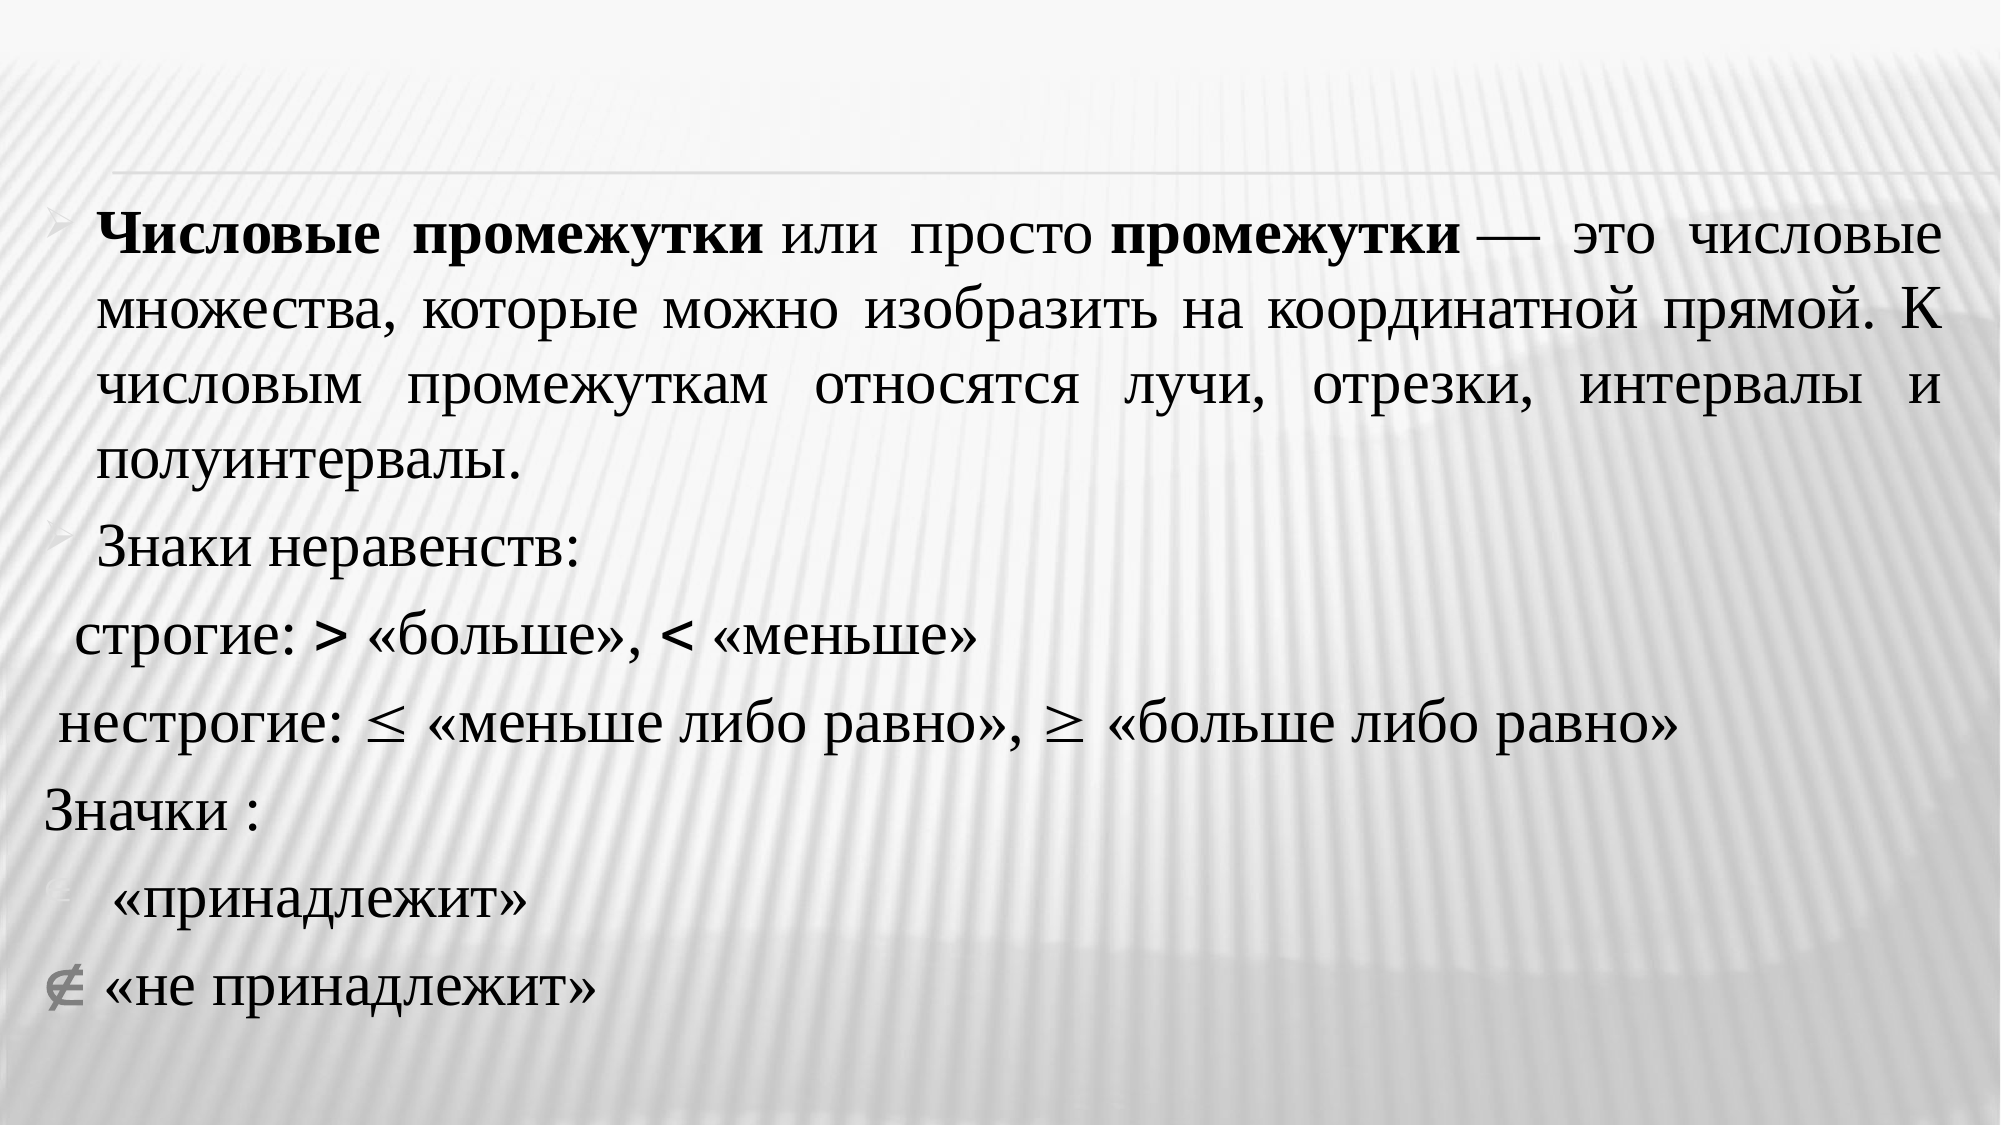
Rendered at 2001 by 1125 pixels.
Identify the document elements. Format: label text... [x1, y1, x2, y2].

list Числовые промежутки или просто промежутки — это числовые множества, которые можно изобразить на координатной прямой. К числовым промежуткам относятся лучи, отрезки, интервалы и полуинтервалы. Знаки неравенств: строгие:  «больше»,  «меньше» нестрогие:  «меньше либо равно»,  «больше либо равно» Значки : «принадлежит»  «не принадлежит» [28, 183, 1959, 1029]
